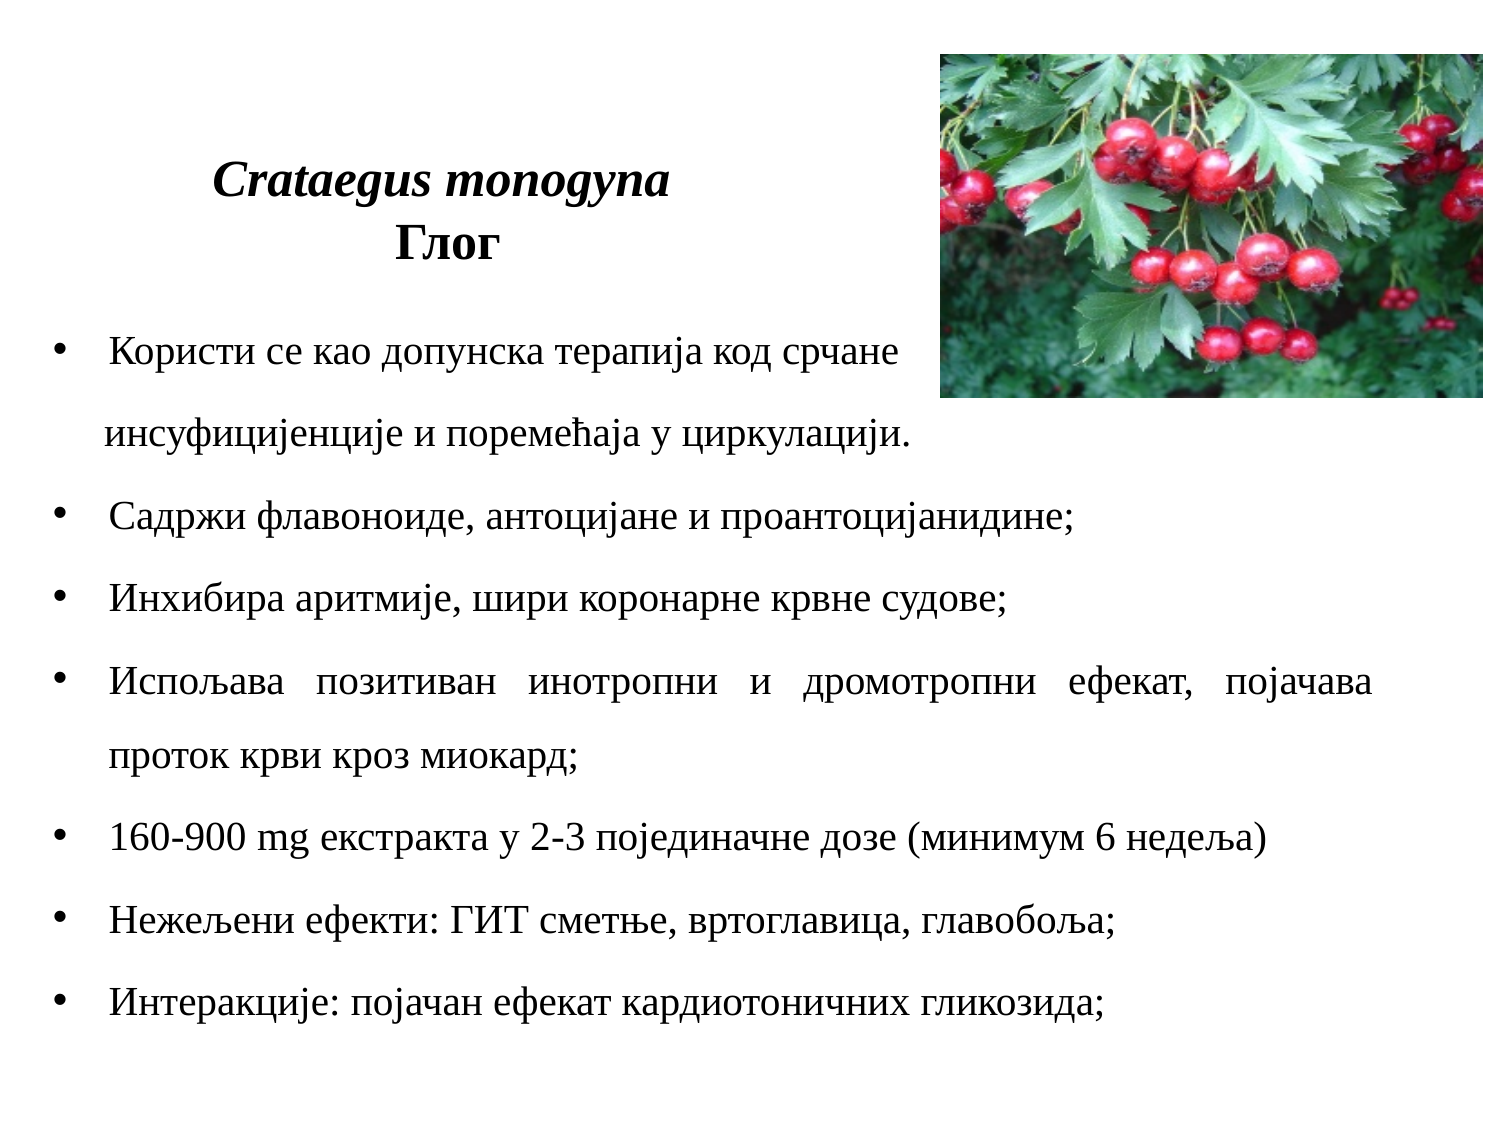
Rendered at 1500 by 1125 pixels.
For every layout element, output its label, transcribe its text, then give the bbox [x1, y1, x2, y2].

picture [940, 54, 1483, 399]
list Користи се као допунска терапија код срчане инсуфицијенције и поремећаја у циркулацији. Садржи флавоноиде, антоцијане и проантоцијанидине; Инхибира аритмије, шири коронарне крвне судове; Испољава позитиван инотропни и дромотропни ефекат, појачава проток крви кроз миокард; 160-900 mg екстракта у 2-3 појединачне дозе (минимум 6 недеља) Нежељени ефекти: ГИТ сметње, вртоглавица, главобоља; Интеракције: појачан ефекат кардиотоничних гликозида; [37, 290, 1388, 1034]
text_box Crataegus monogyna Глог [197, 137, 699, 277]
